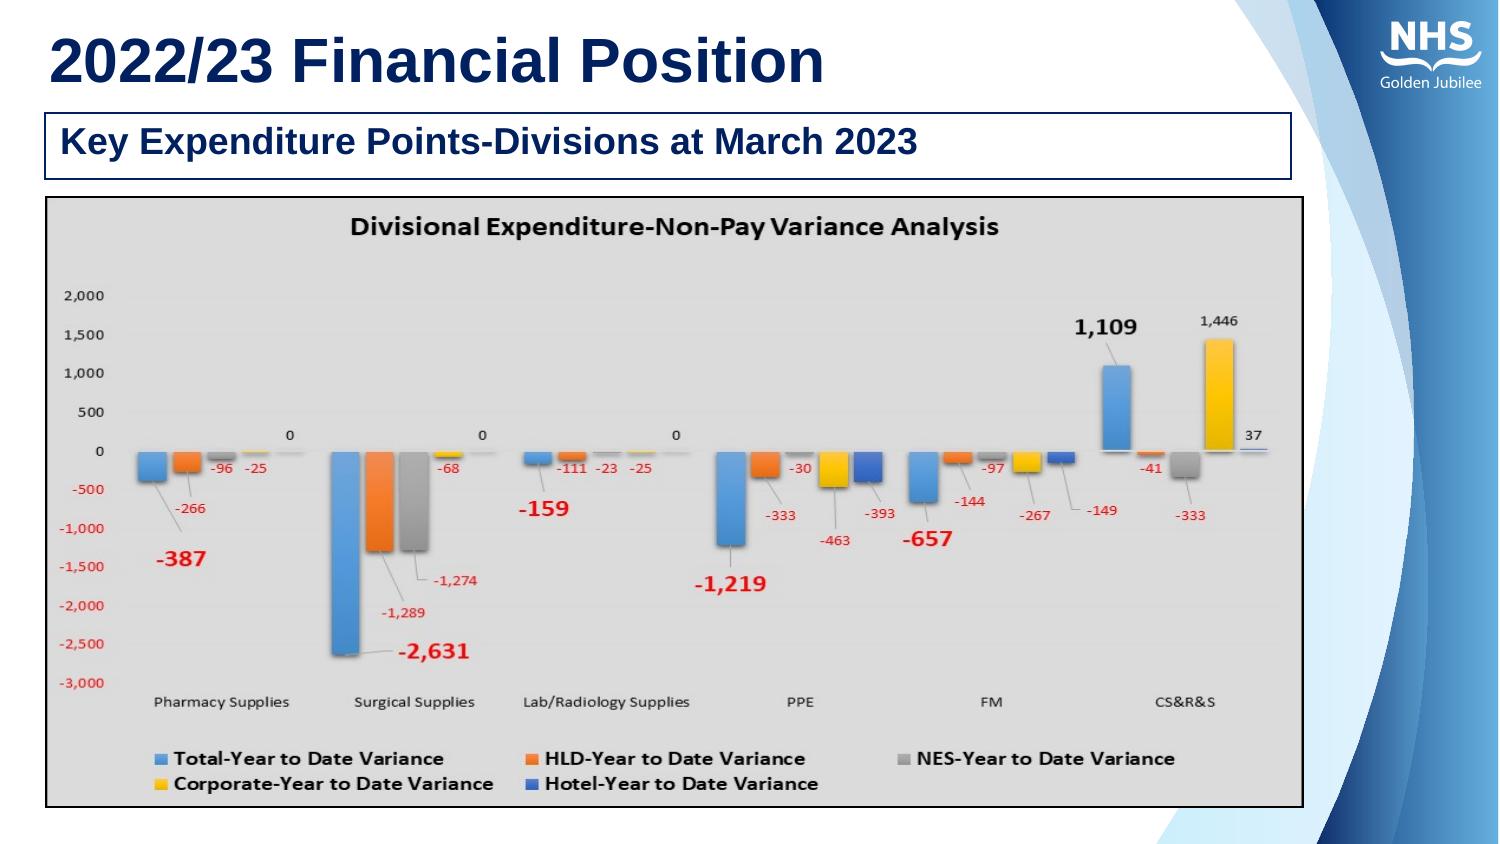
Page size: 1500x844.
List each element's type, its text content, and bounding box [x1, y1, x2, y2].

table_header Key Expenditure Points-Divisions at March 2023 [46, 114, 1290, 178]
title 2022/23 Financial Position [49, 23, 1064, 95]
picture [1380, 21, 1482, 92]
picture [44, 196, 1304, 808]
text_box [49, 217, 1336, 844]
